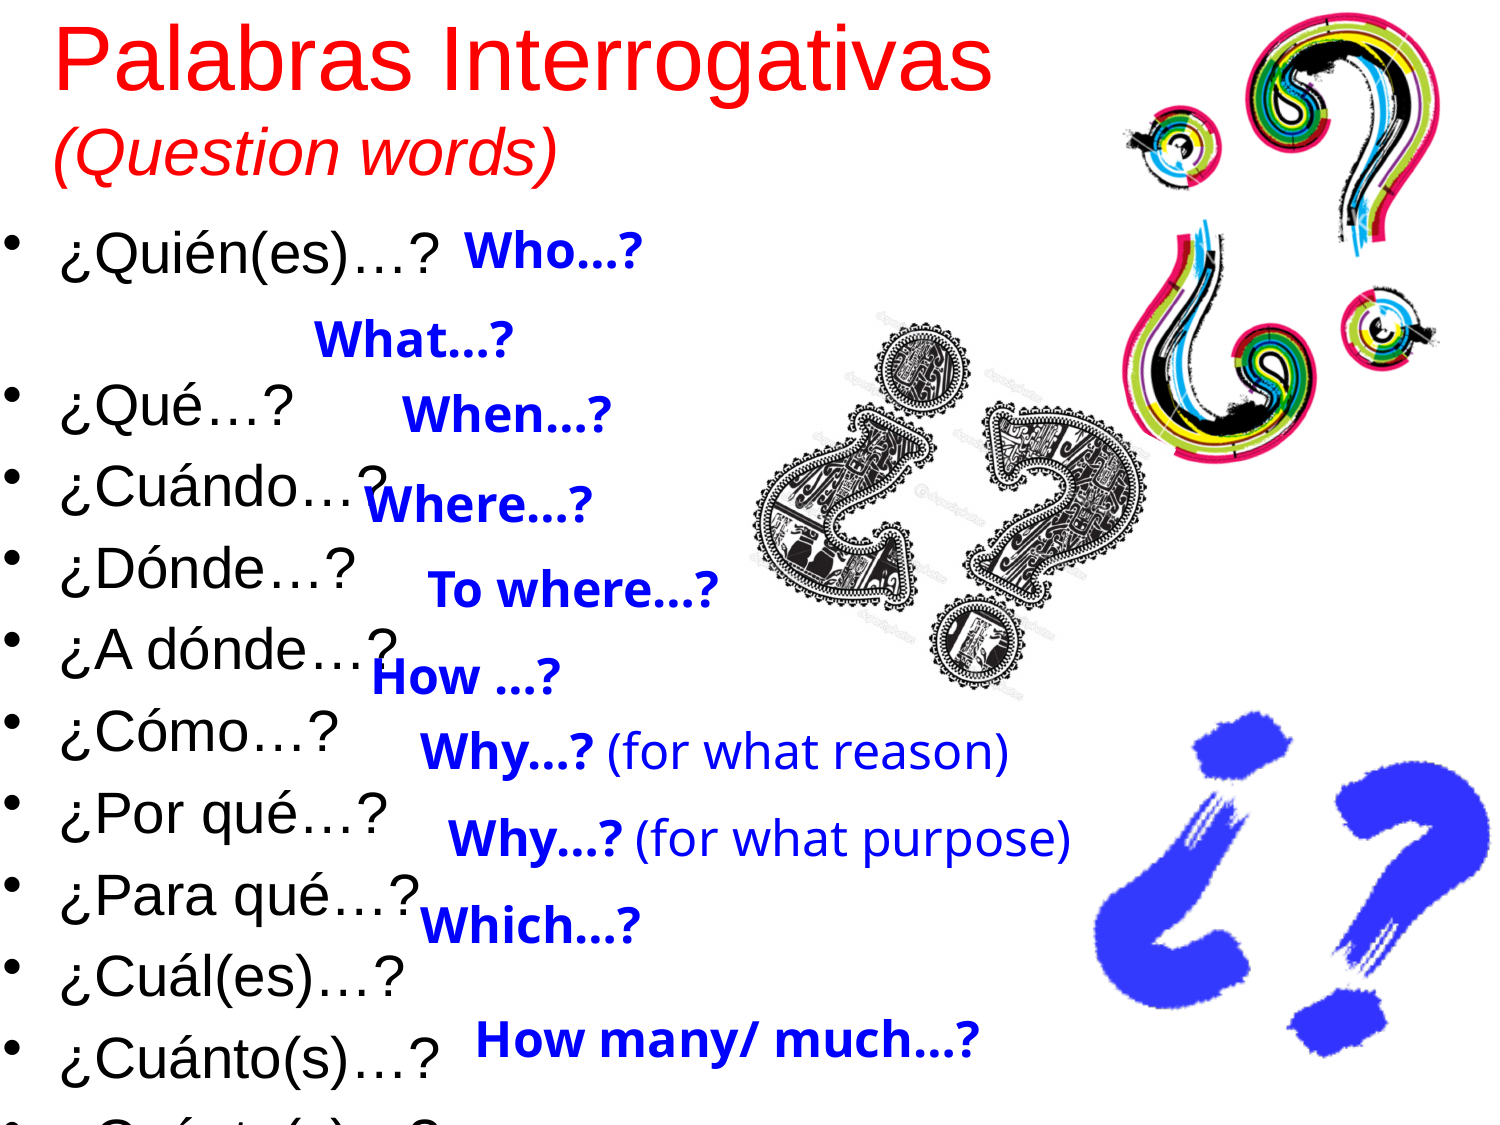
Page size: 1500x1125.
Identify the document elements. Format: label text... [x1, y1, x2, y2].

text_box What…? [299, 299, 825, 375]
title Palabras Interrogativas (Question words) [37, 0, 1388, 188]
text_box How …? [355, 636, 881, 712]
text_box Who…? [449, 211, 975, 287]
text_box To where…? [412, 549, 770, 625]
text_box How many/ much…? [460, 999, 1049, 1075]
text_box Where…? [349, 465, 770, 540]
text_box When…? [387, 374, 770, 450]
picture [732, 0, 1500, 1125]
text_box Which…? [405, 886, 931, 962]
list ¿Quién(es)…? ¿Qué…? ¿Cuándo…? ¿Dónde…? ¿A dónde…? ¿Cómo…? ¿Por qué…? ¿Para qué…? ¿Cuál(es)…? ¿Cuánto(s)…? ¿Cuánta(s)…? [0, 207, 713, 950]
text_box Why…? (for what reason) [405, 712, 1049, 788]
text_box Why…? (for what purpose) [434, 799, 1049, 874]
